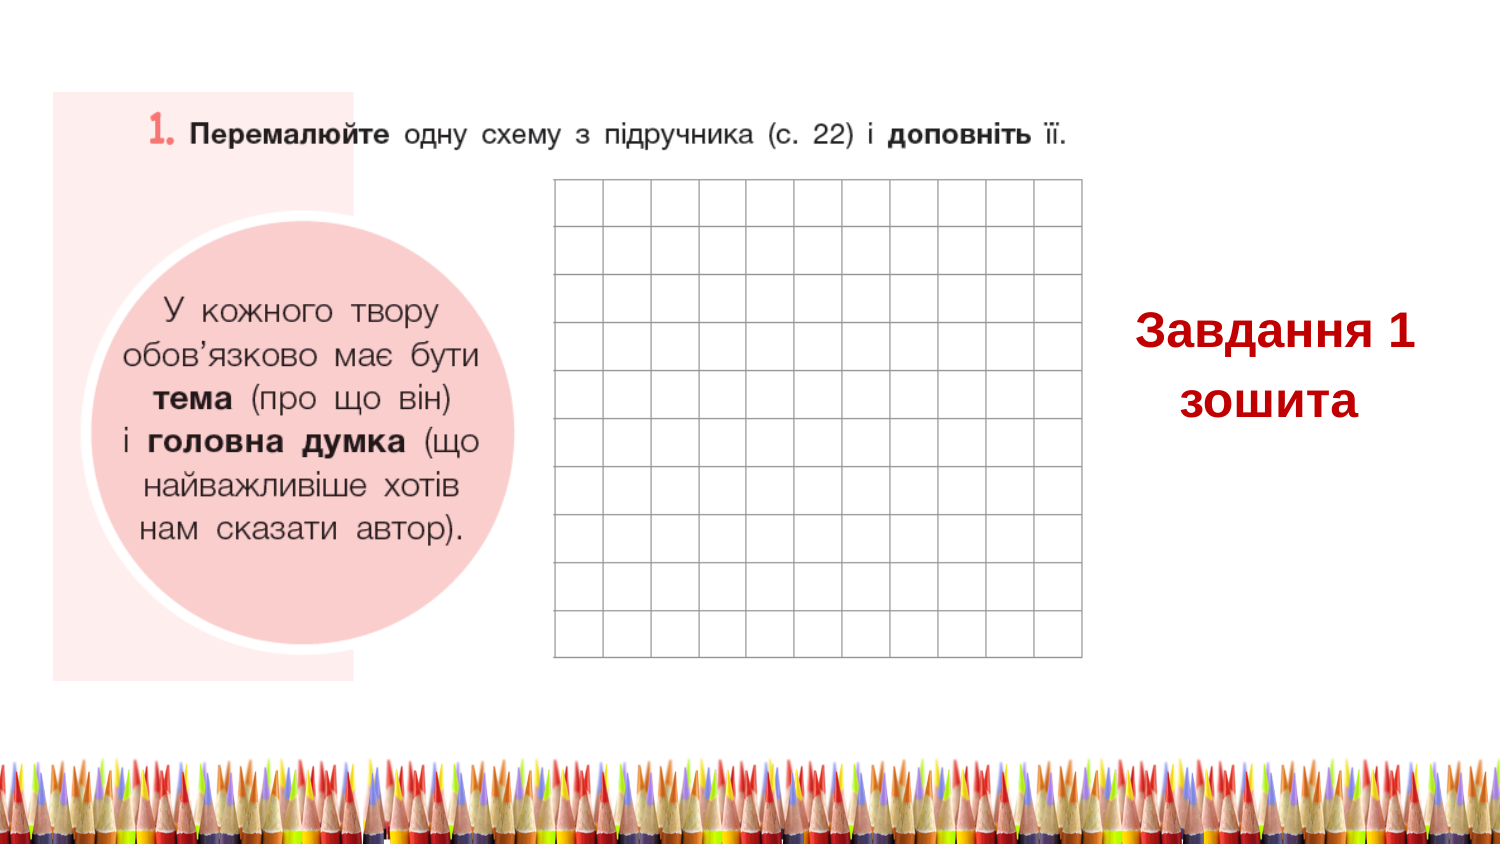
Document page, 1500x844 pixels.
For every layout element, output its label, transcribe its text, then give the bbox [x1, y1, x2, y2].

picture [52, 91, 1132, 681]
list Завдання 1 зошита [1136, 339, 1500, 387]
picture [0, 756, 1500, 844]
